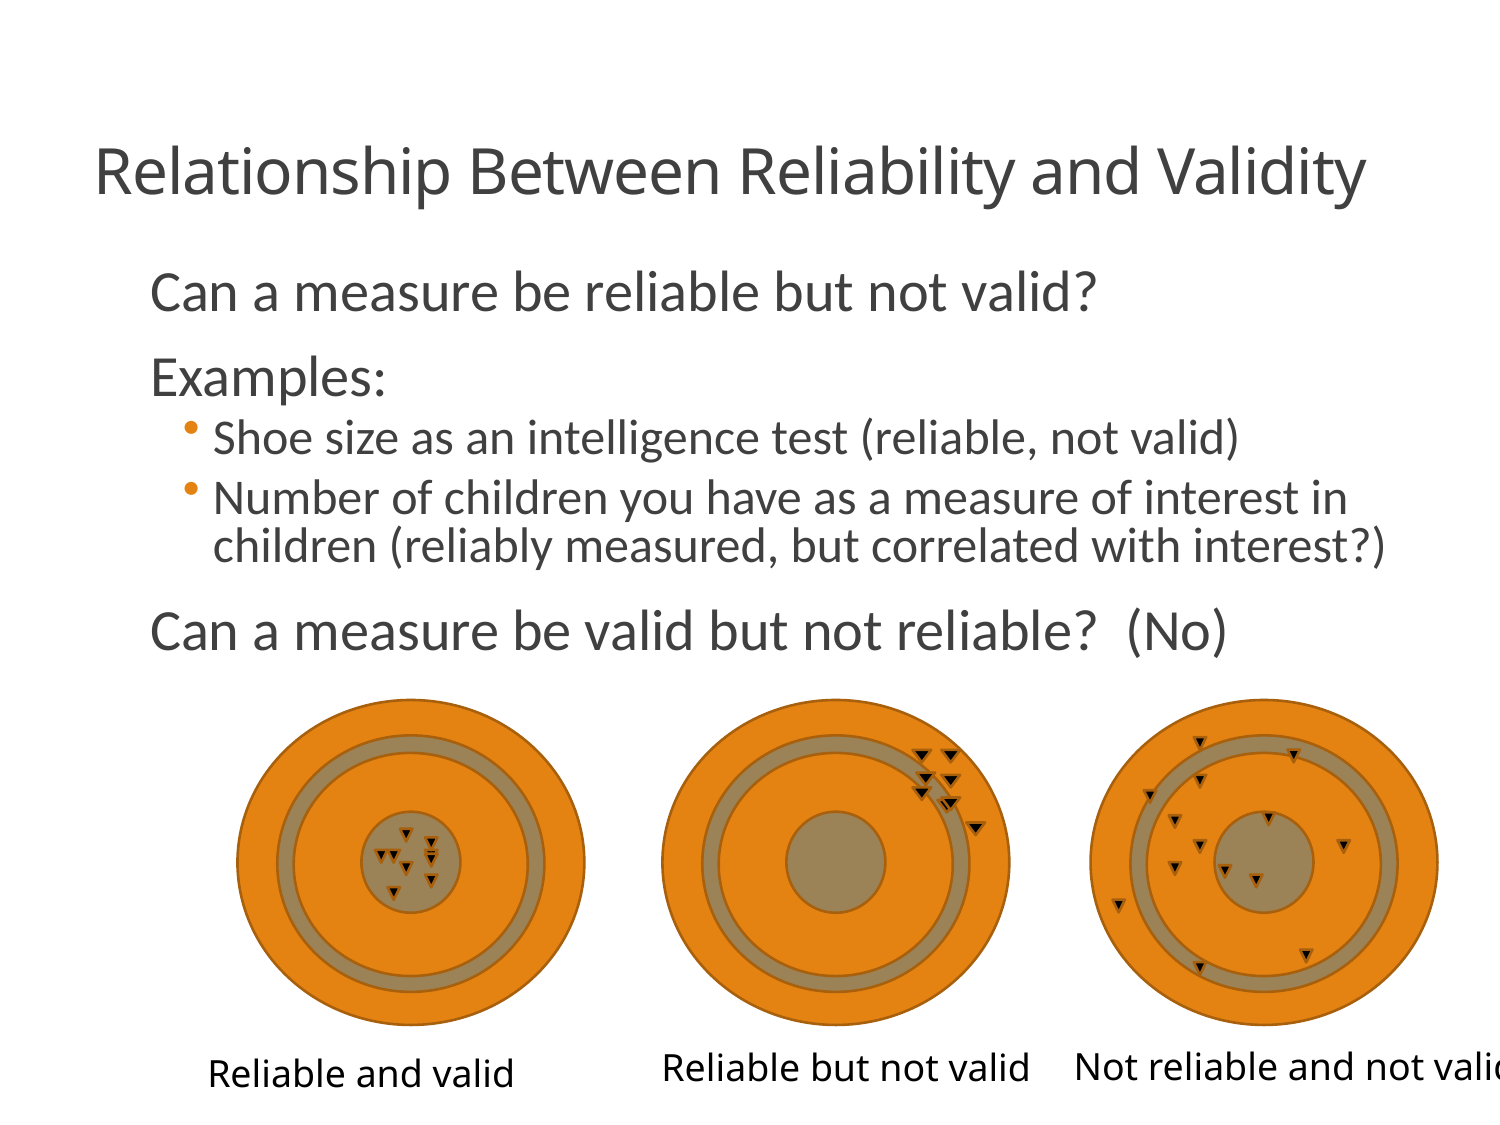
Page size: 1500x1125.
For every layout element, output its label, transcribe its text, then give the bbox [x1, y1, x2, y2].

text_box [1090, 699, 1438, 1026]
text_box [661, 699, 1010, 1026]
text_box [236, 699, 585, 1026]
slide_number 28 [1218, 1059, 1380, 1120]
title Relationship Between Reliability and Validity [78, 71, 1398, 215]
list Can a measure be reliable but not valid? Examples: Shoe size as an intelligence test (reliable, not valid) Number of children you have as a measure of interest in children (reliably measured, but correlated with interest?) Can a measure be valid but not reliable? (No) [150, 258, 1500, 809]
text_box Reliable but not valid [646, 1036, 1047, 1097]
text_box Reliable and valid [192, 1042, 531, 1102]
text_box Not reliable and not valid [1058, 1035, 1500, 1096]
